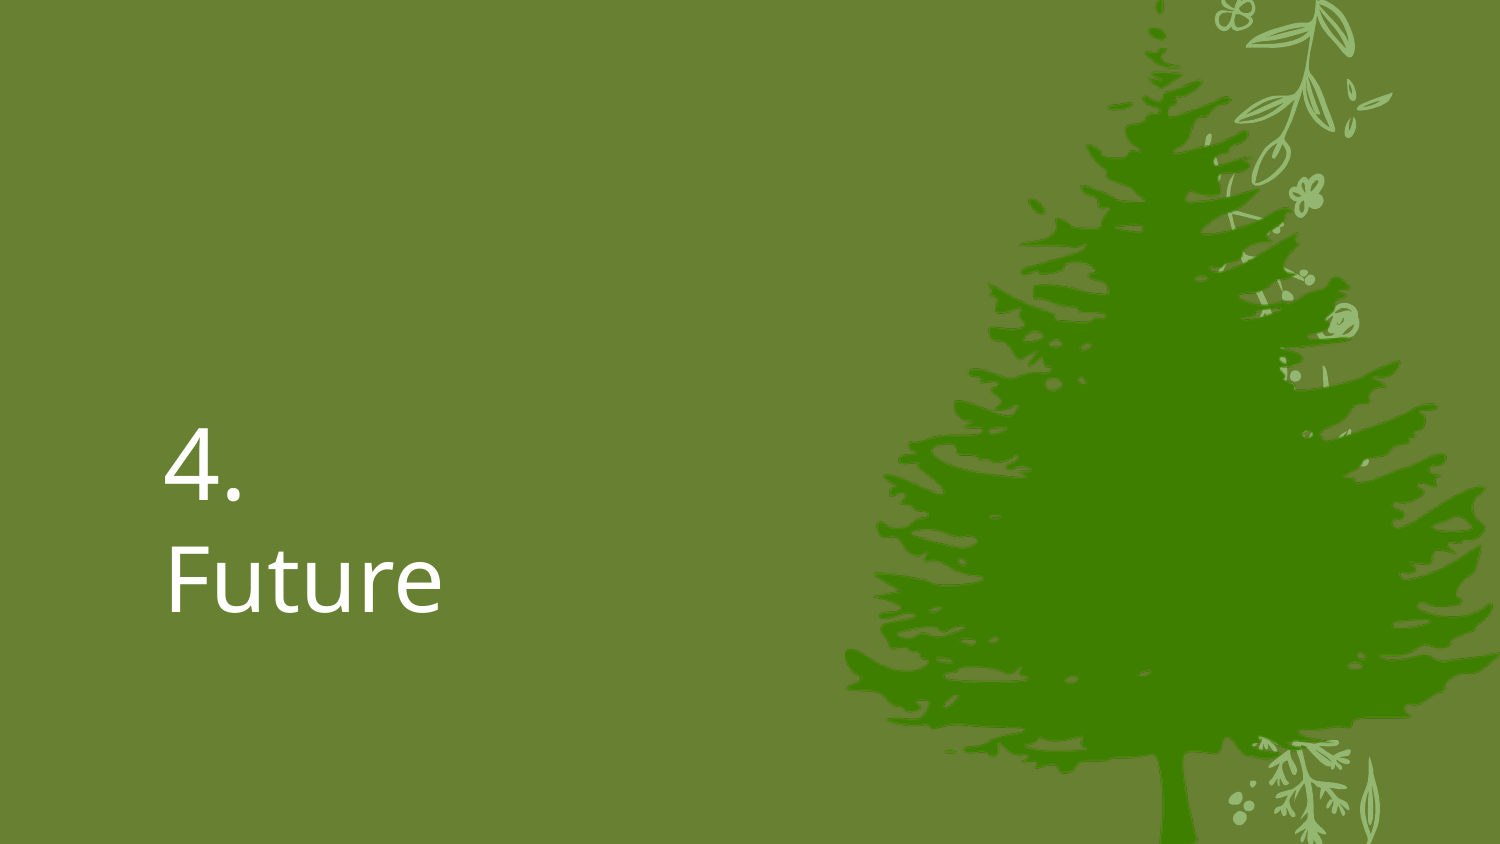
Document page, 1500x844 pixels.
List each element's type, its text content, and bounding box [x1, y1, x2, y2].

picture [845, 0, 1500, 844]
title 4. Future [148, 471, 840, 646]
